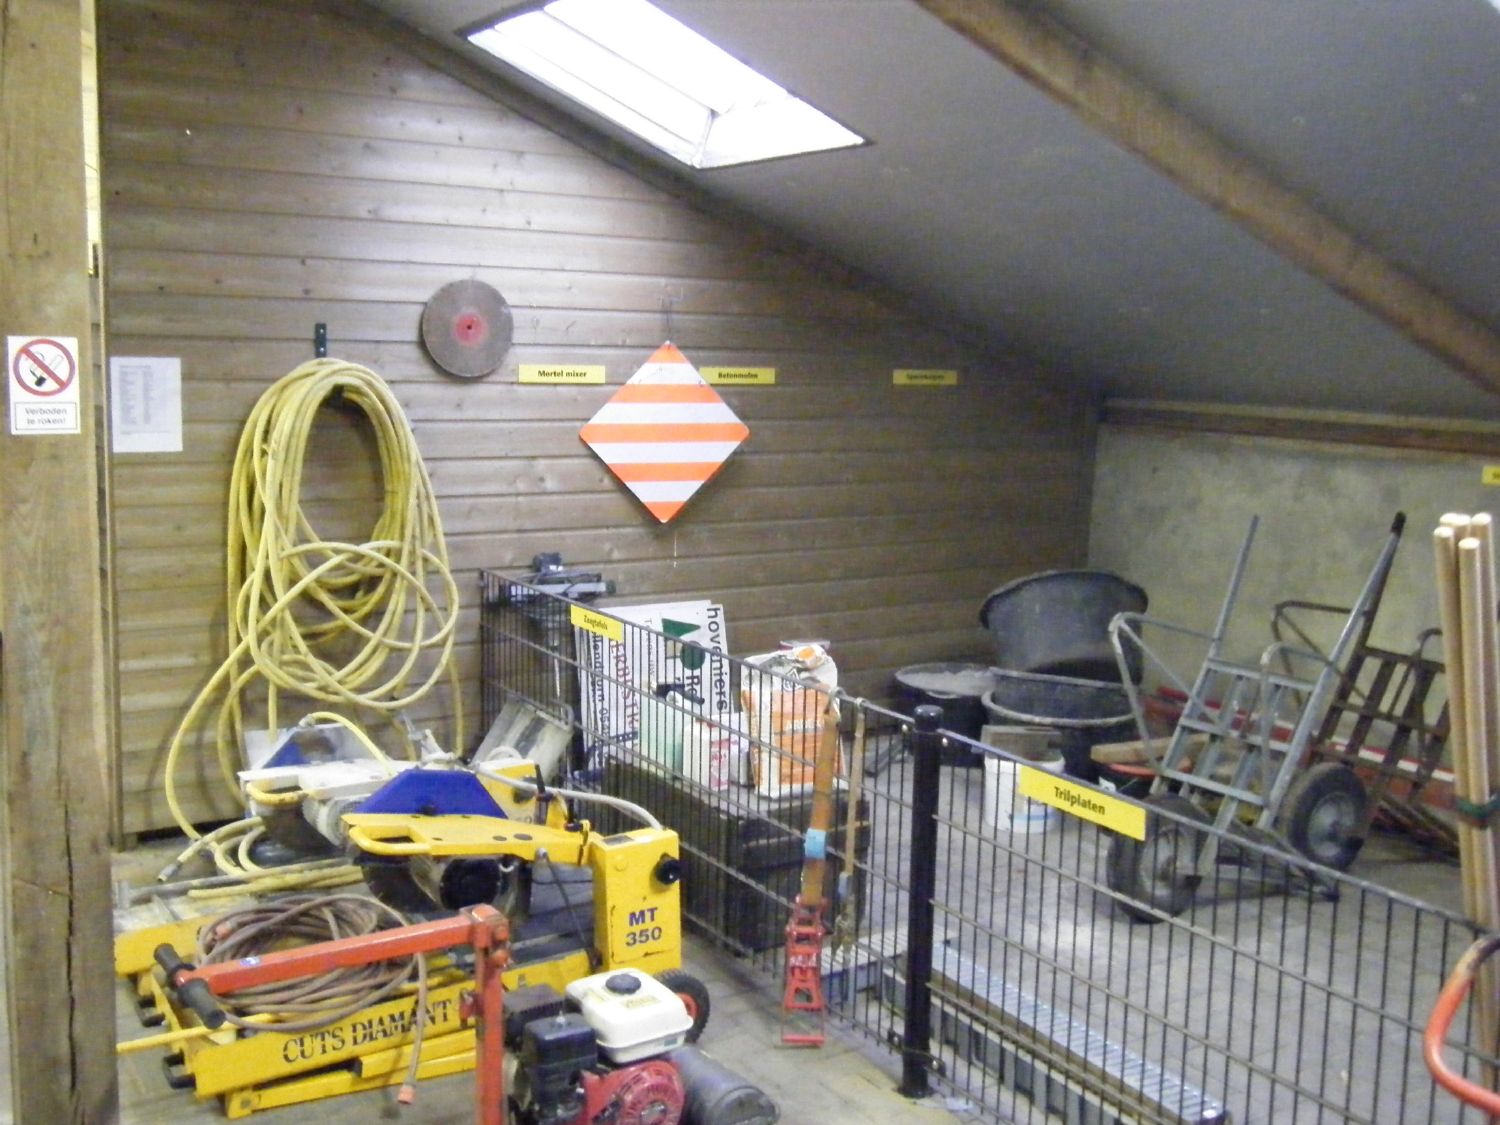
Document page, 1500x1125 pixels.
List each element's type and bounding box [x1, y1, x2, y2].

list [0, 0, 1500, 1125]
